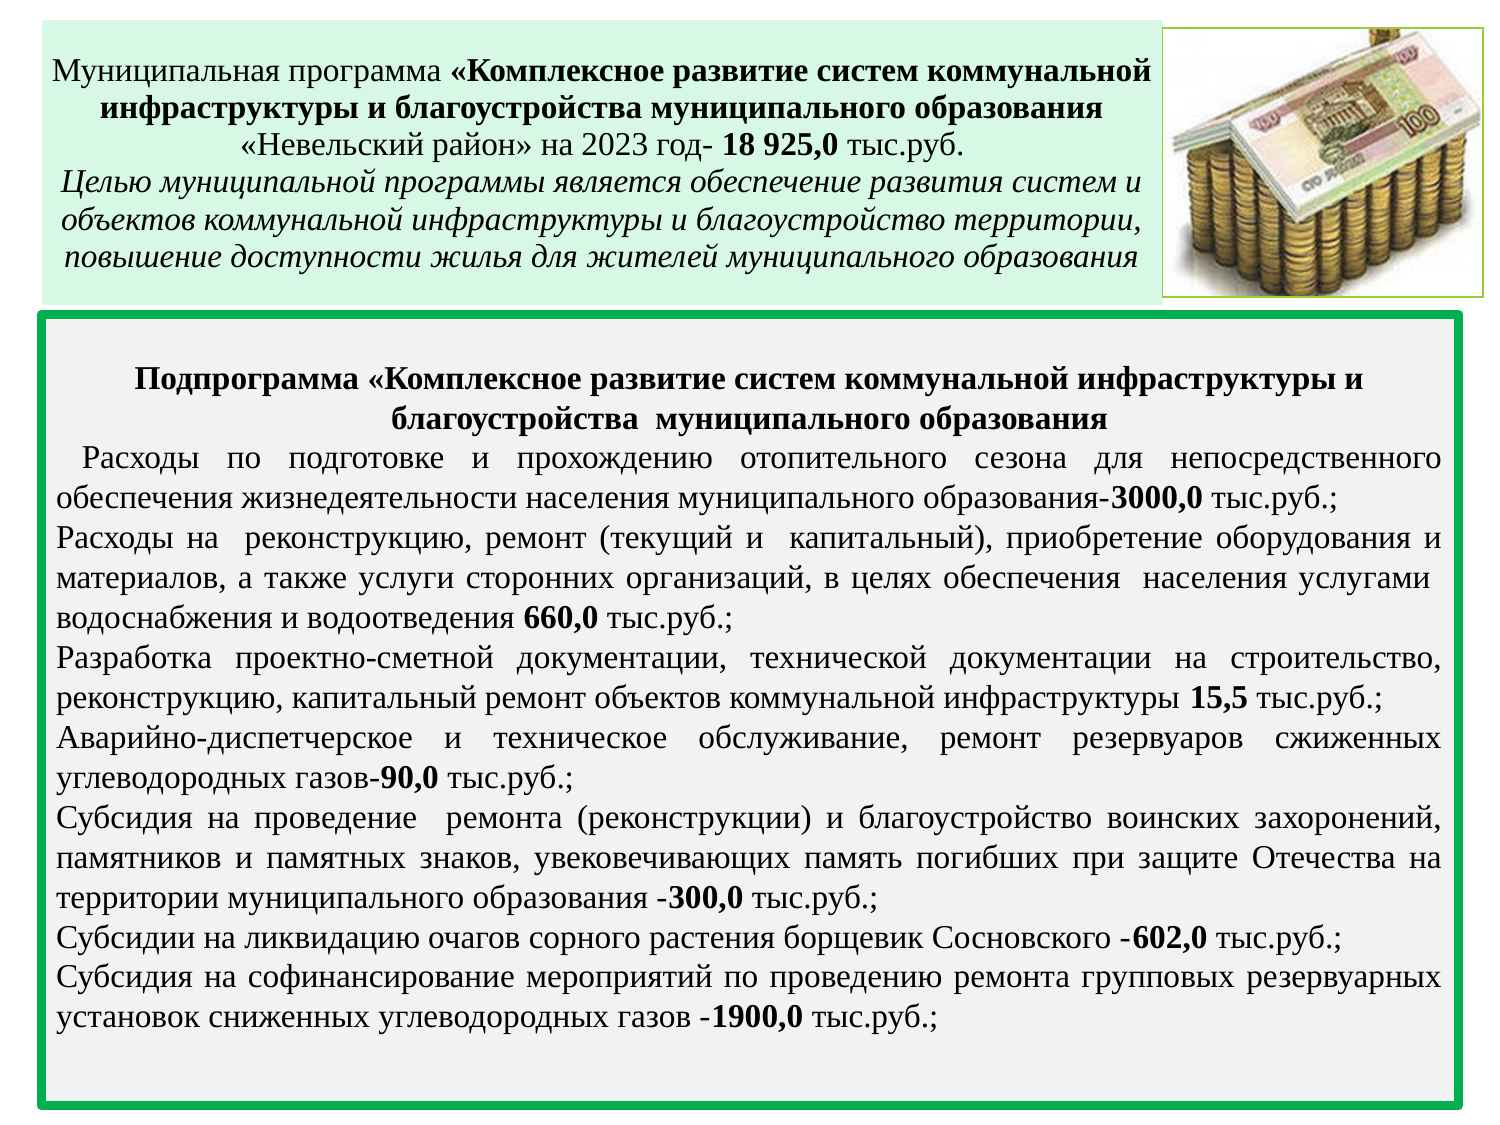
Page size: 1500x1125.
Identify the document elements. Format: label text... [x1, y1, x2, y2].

text_box Подпрограмма «Комплексное развитие систем коммунальной инфраструктуры и благоустройства муниципального образования Расходы по подготовке и прохождению отопительного сезона для непосредственного обеспечения жизнедеятельности населения муниципального образования-3000,0 тыс.руб.; Расходы на реконструкцию, ремонт (текущий и капитальный), приобретение оборудования и материалов, а также услуги сторонних организаций, в целях обеспечения населения услугами водоснабжения и водоотведения 660,0 тыс.руб.; Разработка проектно-сметной документации, технической документации на строительство, реконструкцию, капитальный ремонт объектов коммунальной инфраструктуры 15,5 тыс.руб.; Аварийно-диспетчерское и техническое обслуживание, ремонт резервуаров сжиженных углеводородных газов-90,0 тыс.руб.; Субсидия на проведение ремонта (реконструкции) и благоустройство воинских захоронений, памятников и памятных знаков, увековечивающих память погибших при защите Отечества на территории муниципального образования -300,0 тыс.руб.; Субсидии на ликвидацию очагов сорного растения борщевик Сосновского -602,0 тыс.руб.; Субсидия на софинансирование мероприятий по проведению ремонта групповых резервуарных установок сниженных углеводородных газов -1900,0 тыс.руб.; [37, 310, 1463, 1110]
table_header Муниципальная программа «Комплексное развитие систем коммунальной инфраструктуры и благоустройства муниципального образования «Невельский район» на 2023 год- 18 925,0 тыс.руб. Целью муниципальной программы является обеспечение развития систем и объектов коммунальной инфраструктуры и благоустройство территории, повышение доступности жилья для жителей муниципального образования [42, 20, 1163, 305]
picture [1162, 27, 1483, 297]
